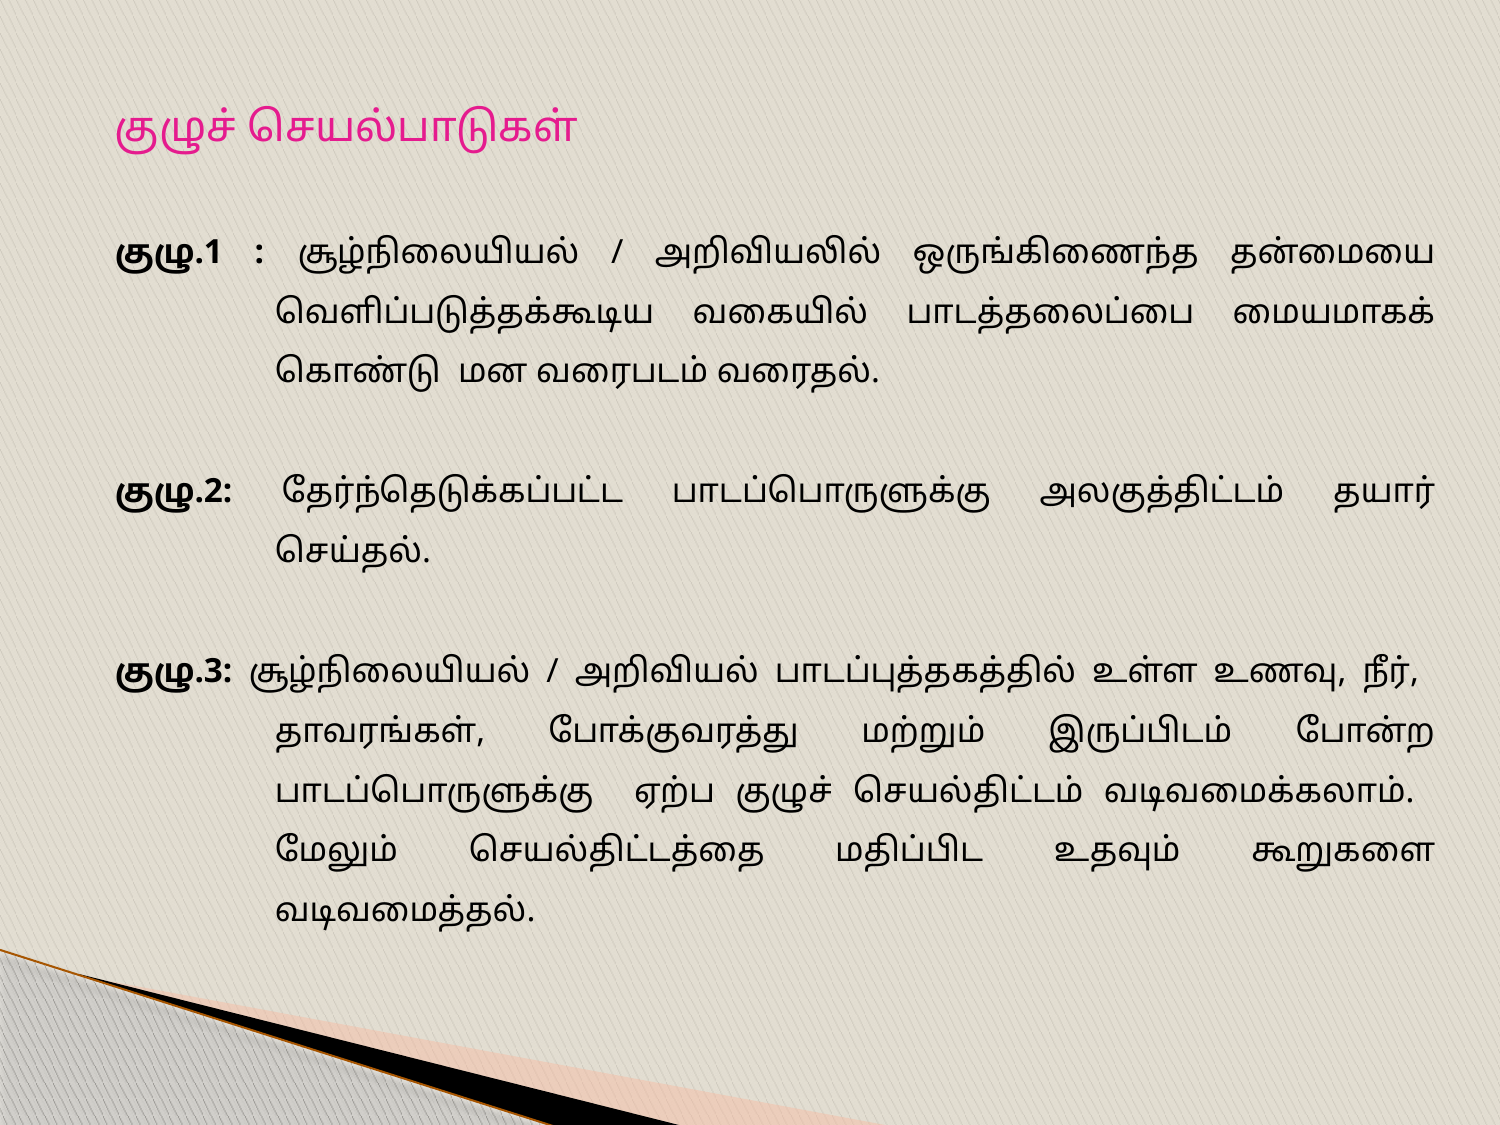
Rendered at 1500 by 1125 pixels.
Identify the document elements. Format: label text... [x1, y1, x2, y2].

text_box குழுச் செயல்பாடுகள் குழு.1 : சூழ்நிலையியல் / அறிவியலில் ஒருங்கிணைந்த தன்மையை வெளிப்படுத்தக்கூடிய வகையில் பாடத்தலைப்பை மையமாகக் கொண்டு மன வரைபடம் வரைதல். குழு.2: தேர்ந்தெடுக்கப்பட்ட பாடப்பொருளுக்கு அலகுத்திட்டம் தயார் செய்தல். குழு.3: சூழ்நிலையியல் / அறிவியல் பாடப்புத்தகத்தில் உள்ள உணவு, நீர், தாவரங்கள், போக்குவரத்து மற்றும் இருப்பிடம் போன்ற பாடப்பொருளுக்கு ஏற்ப குழுச் செயல்திட்டம் வடிவமைக்கலாம். மேலும் செயல்திட்டத்தை மதிப்பிட உதவும் கூறுகளை வடிவமைத்தல். [99, 67, 1450, 936]
